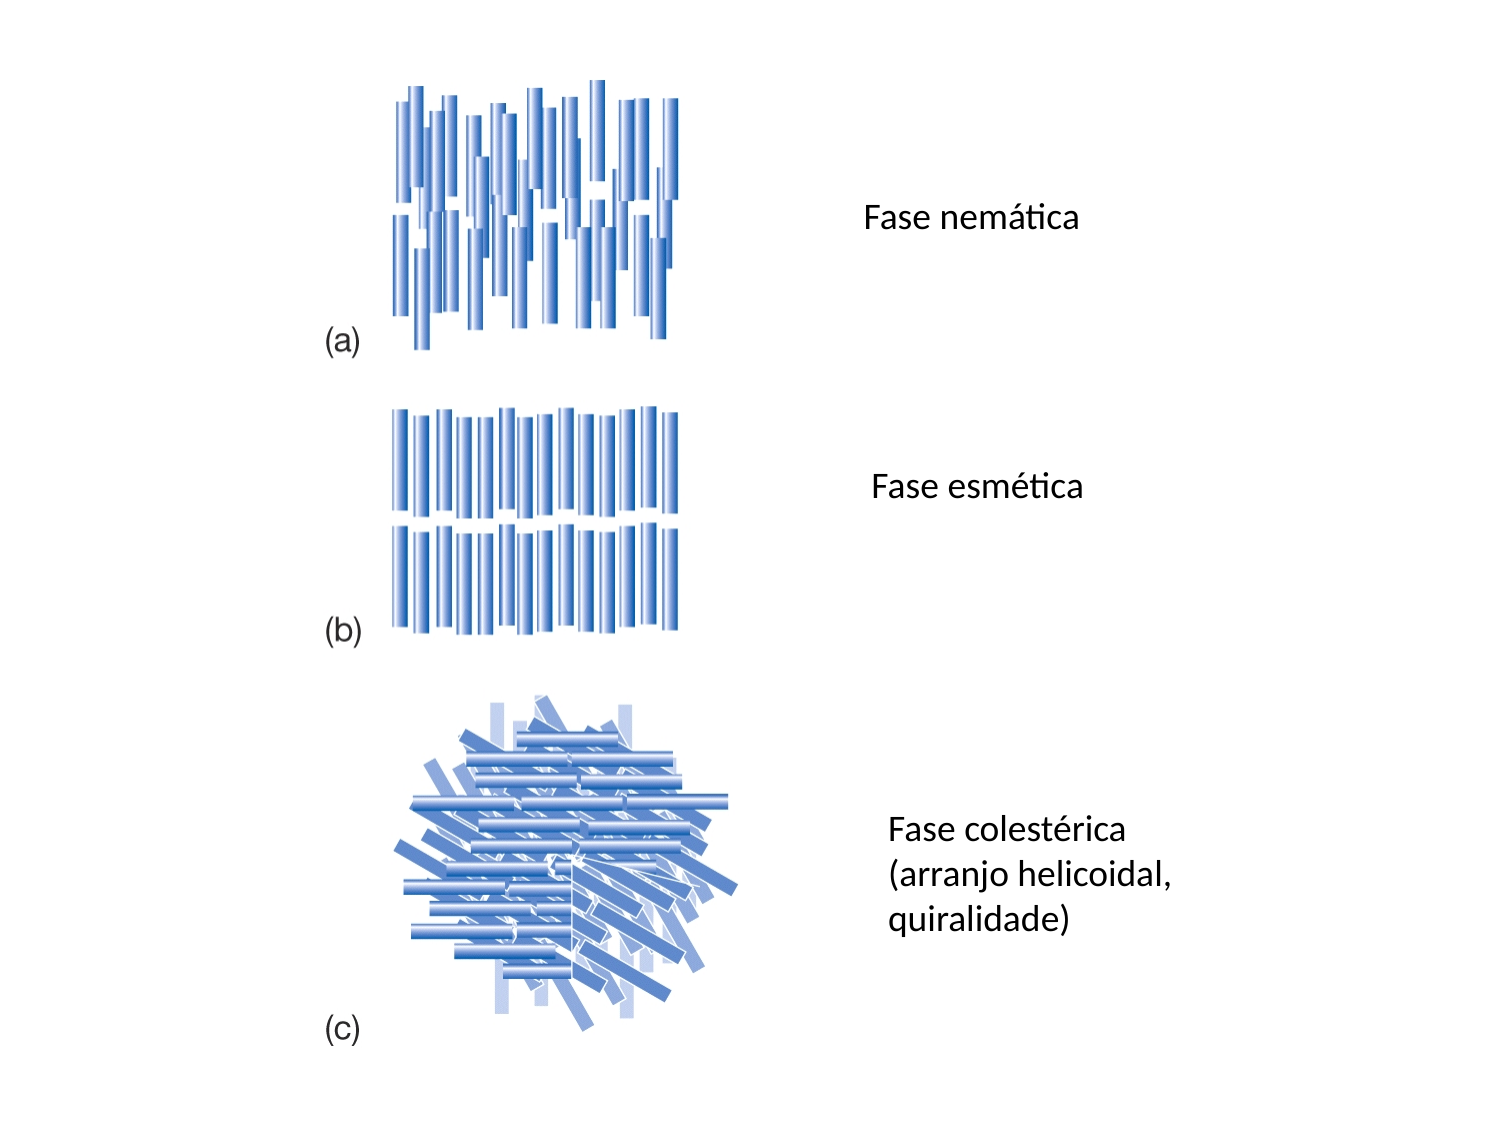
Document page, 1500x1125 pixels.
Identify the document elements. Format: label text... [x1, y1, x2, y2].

text_box Fase nemática [848, 184, 1096, 245]
picture [306, 64, 756, 1061]
text_box Fase colestérica (arranjo helicoidal, quiralidade) [873, 796, 1196, 946]
text_box Fase esmética [856, 453, 1100, 514]
